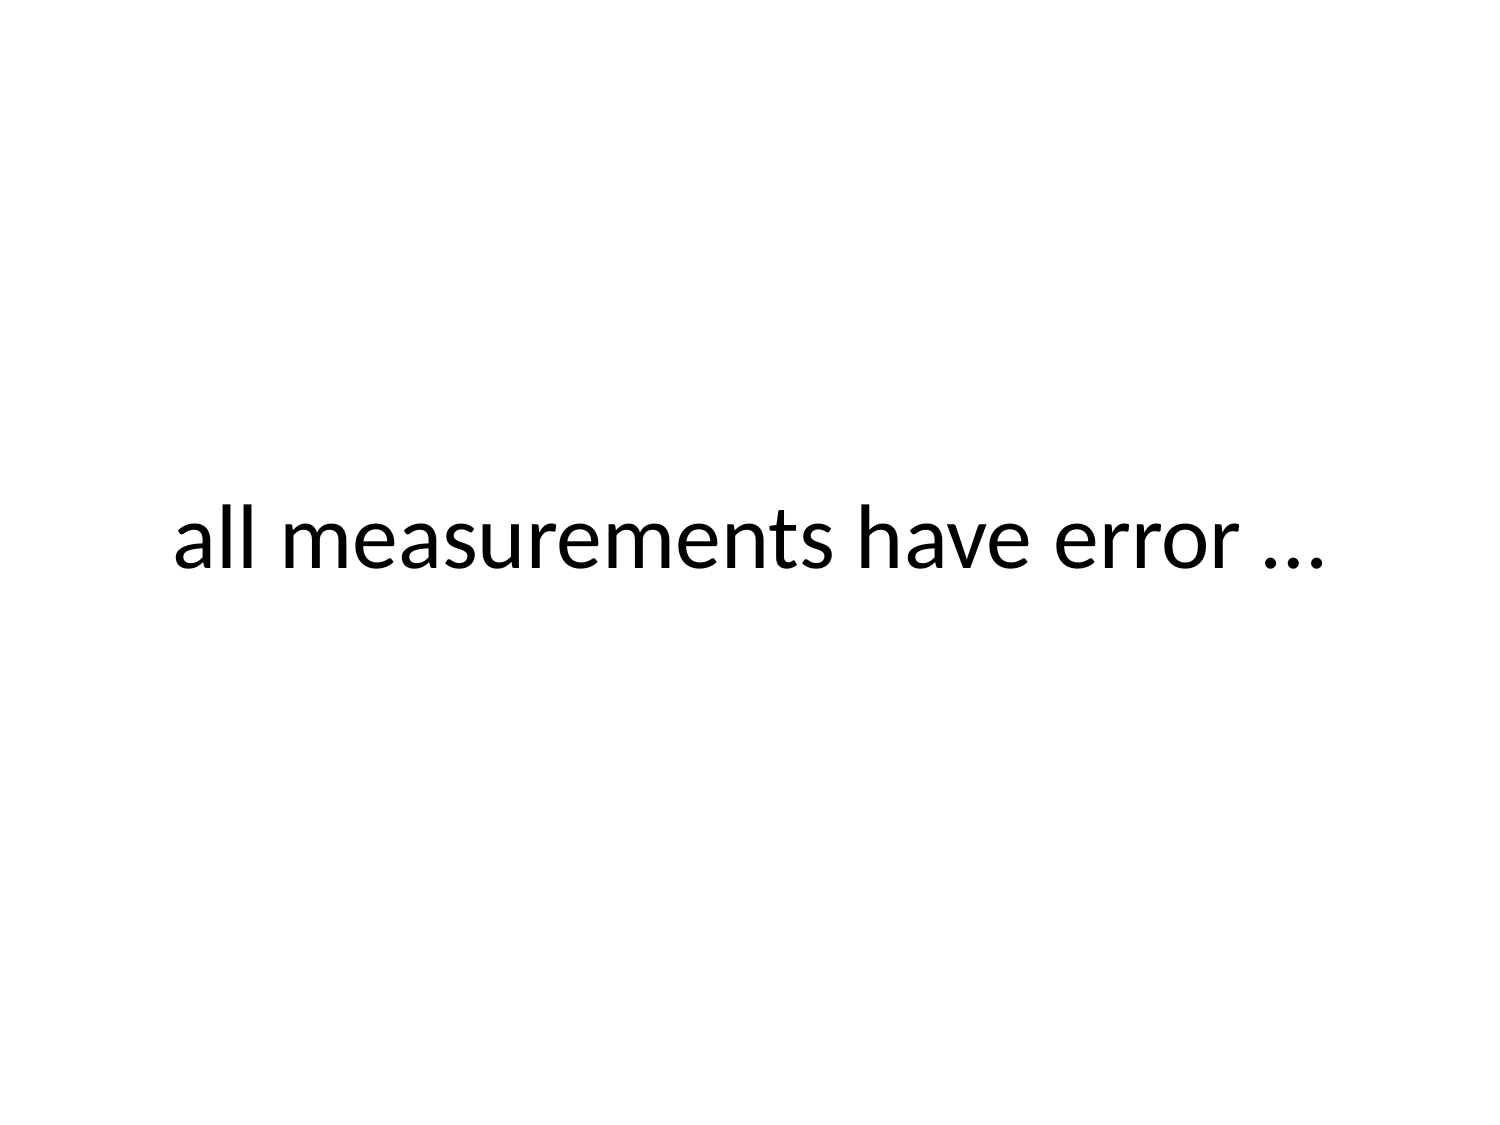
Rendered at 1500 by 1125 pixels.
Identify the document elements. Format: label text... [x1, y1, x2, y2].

title all measurements have error … [112, 275, 1388, 788]
